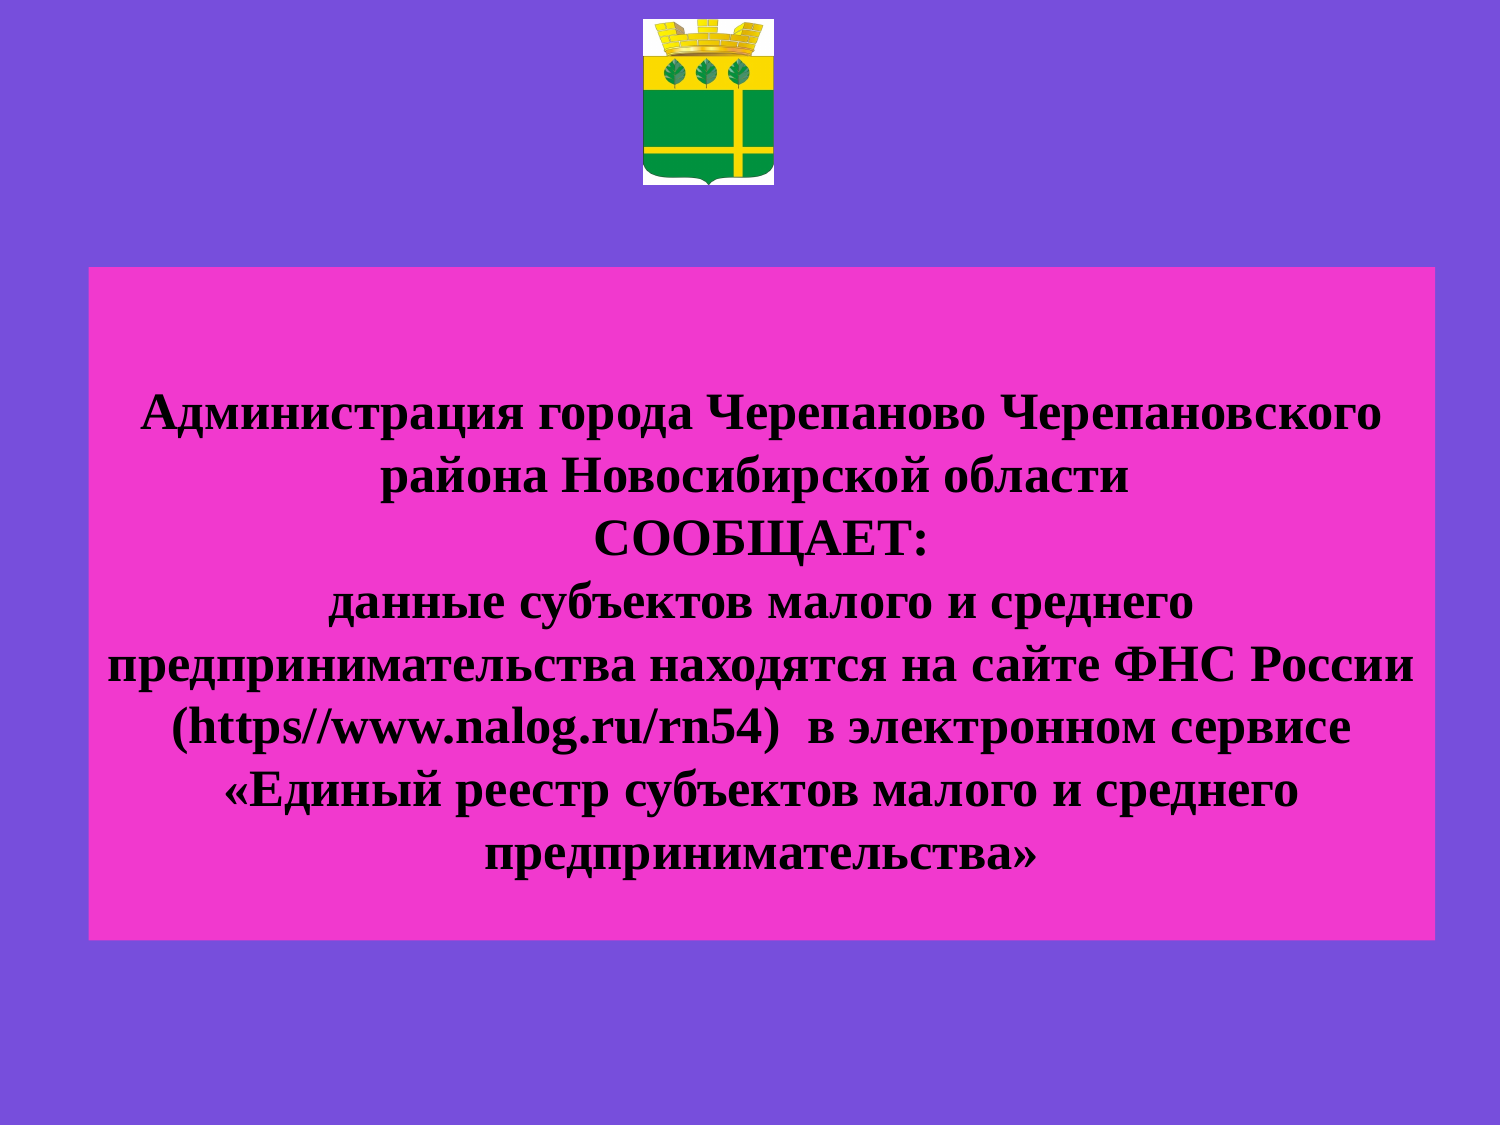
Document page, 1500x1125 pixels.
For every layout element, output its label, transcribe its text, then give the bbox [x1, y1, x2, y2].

picture [643, 18, 774, 185]
title Администрация города Черепаново Черепановского района Новосибирской области СООБЩАЕТ: данные субъектов малого и среднего предпринимательства находятся на сайте ФНС России (https//www.nalog.ru/rn54) в электронном сервисе «Единый реестр субъектов малого и среднего предпринимательства» [88, 267, 1436, 941]
